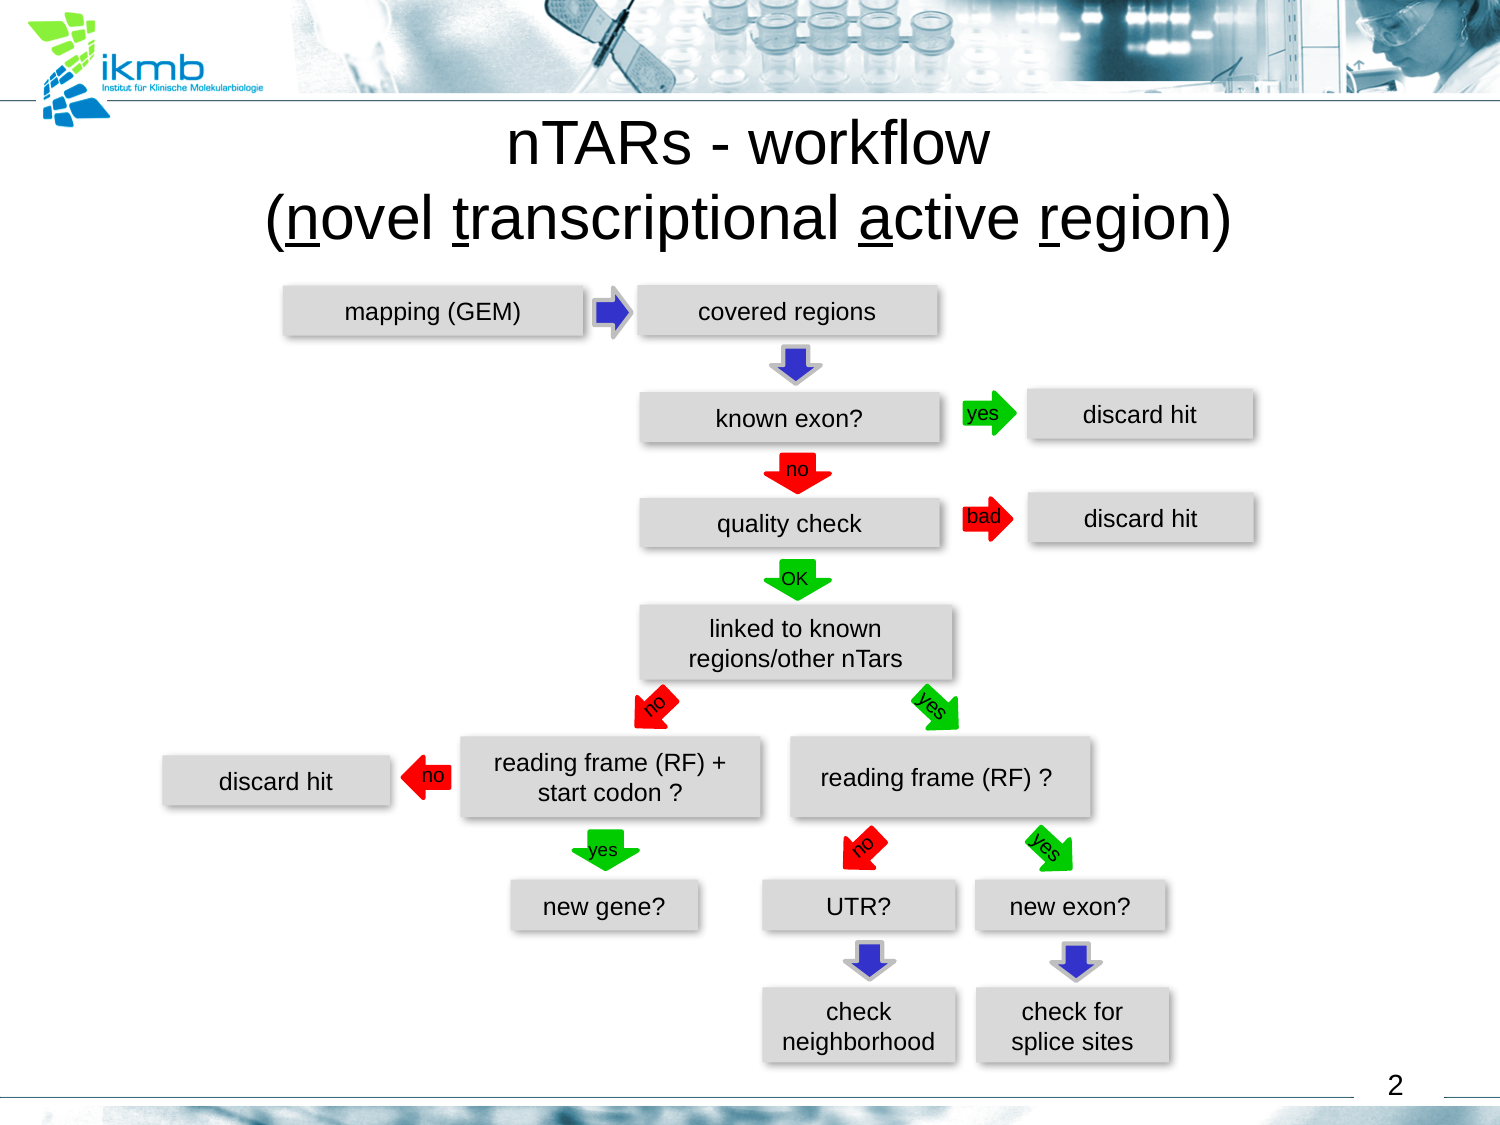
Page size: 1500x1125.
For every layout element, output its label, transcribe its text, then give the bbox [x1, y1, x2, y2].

text_box reading frame (RF) ? [790, 736, 1091, 818]
text_box discard hit [1027, 388, 1253, 439]
text_box known exon? [639, 392, 940, 443]
text_box new gene? [510, 879, 699, 931]
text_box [902, 685, 966, 728]
text_box discard hit [1027, 492, 1254, 543]
text_box [592, 285, 634, 340]
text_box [751, 447, 843, 493]
text_box [597, 867, 614, 871]
text_box yes [552, 829, 653, 867]
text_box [1016, 826, 1080, 869]
text_box linked to known regions/other nTars [639, 604, 953, 680]
text_box bad [952, 495, 1026, 536]
text_box reading frame (RF) + start codon ? [460, 736, 761, 818]
text_box mapping (GEM) [282, 285, 583, 336]
text_box [417, 795, 426, 801]
text_box discard hit [162, 755, 390, 806]
text_box check for splice sites [976, 987, 1169, 1063]
text_box [1049, 941, 1104, 983]
text_box [988, 536, 998, 542]
text_box [400, 771, 406, 784]
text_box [951, 391, 1015, 434]
text_box [790, 597, 806, 601]
text_box new exon? [975, 879, 1166, 931]
text_box [768, 344, 823, 386]
title nTARs - workflow (novel transcriptional active region) [74, 112, 1424, 333]
text_box no [406, 754, 482, 795]
picture [0, 0, 1500, 1125]
text_box [842, 940, 897, 982]
text_box check neighborhood [762, 987, 956, 1063]
text_box covered regions [637, 285, 938, 336]
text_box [635, 659, 683, 735]
text_box OK [745, 559, 845, 597]
text_box UTR? [762, 879, 956, 931]
text_box quality check [639, 498, 940, 547]
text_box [844, 800, 892, 876]
